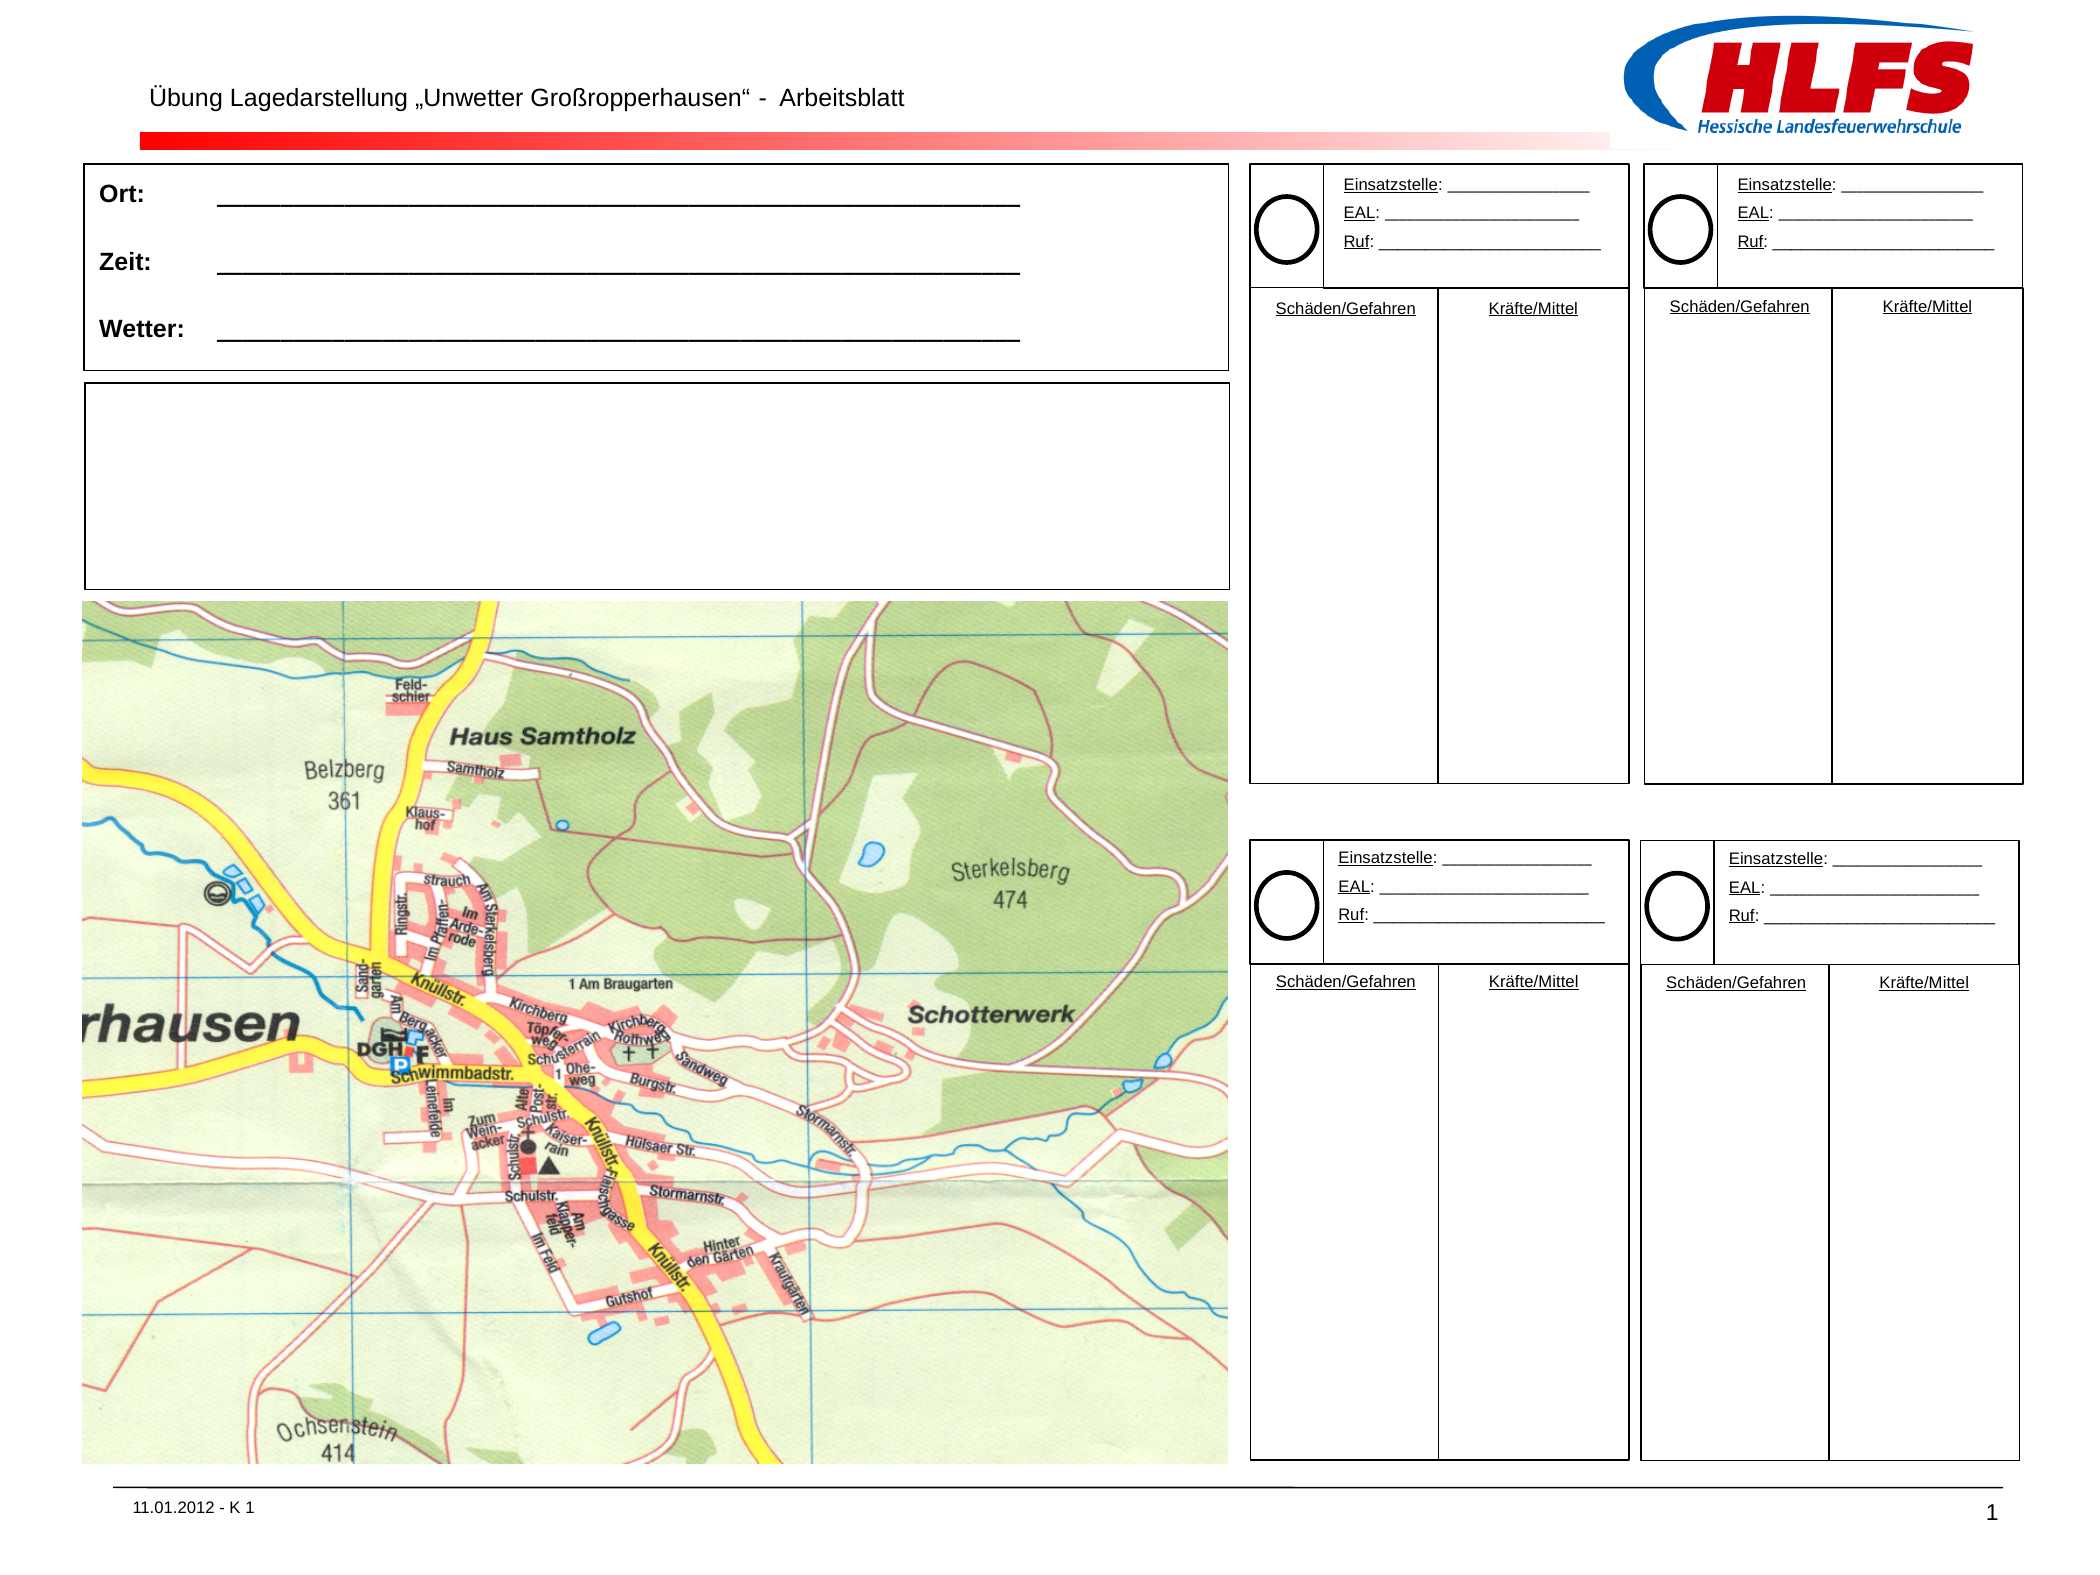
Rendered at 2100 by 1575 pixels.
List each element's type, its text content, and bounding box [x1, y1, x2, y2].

text_box [1625, 160, 1666, 262]
text_box [1650, 196, 1711, 263]
text_box Ort: _______________________________________________________________ Zeit: _______________________________________________________________ Wetter: _______________________________________________________________ [84, 163, 1229, 371]
text_box [1250, 164, 1323, 287]
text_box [1644, 287, 2024, 785]
title Übung Lagedarstellung „Unwetter Großropperhausen“ - Arbeitsblatt [128, 52, 1148, 141]
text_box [1249, 839, 1630, 1461]
text_box [1256, 196, 1318, 263]
text_box Einsatzstelle: ___________________ EAL: __________________________ Ruf: ________________________ [1323, 164, 1629, 288]
text_box [1232, 836, 1273, 938]
slide_number 1 [1581, 1487, 2020, 1527]
text_box Einsatzstelle: ___________________ EAL: __________________________ Ruf: ________________________ [1717, 164, 2023, 286]
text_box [1640, 840, 2020, 1462]
text_box [1643, 164, 1717, 287]
footer 11.01.2012 - K 1 [112, 1487, 1051, 1539]
text_box [84, 382, 1230, 590]
text_box Schäden/Gefahren [1250, 287, 1438, 784]
picture [82, 600, 1228, 1464]
picture [1610, 0, 1987, 149]
text_box Kräfte/Mittel [1438, 288, 1629, 784]
